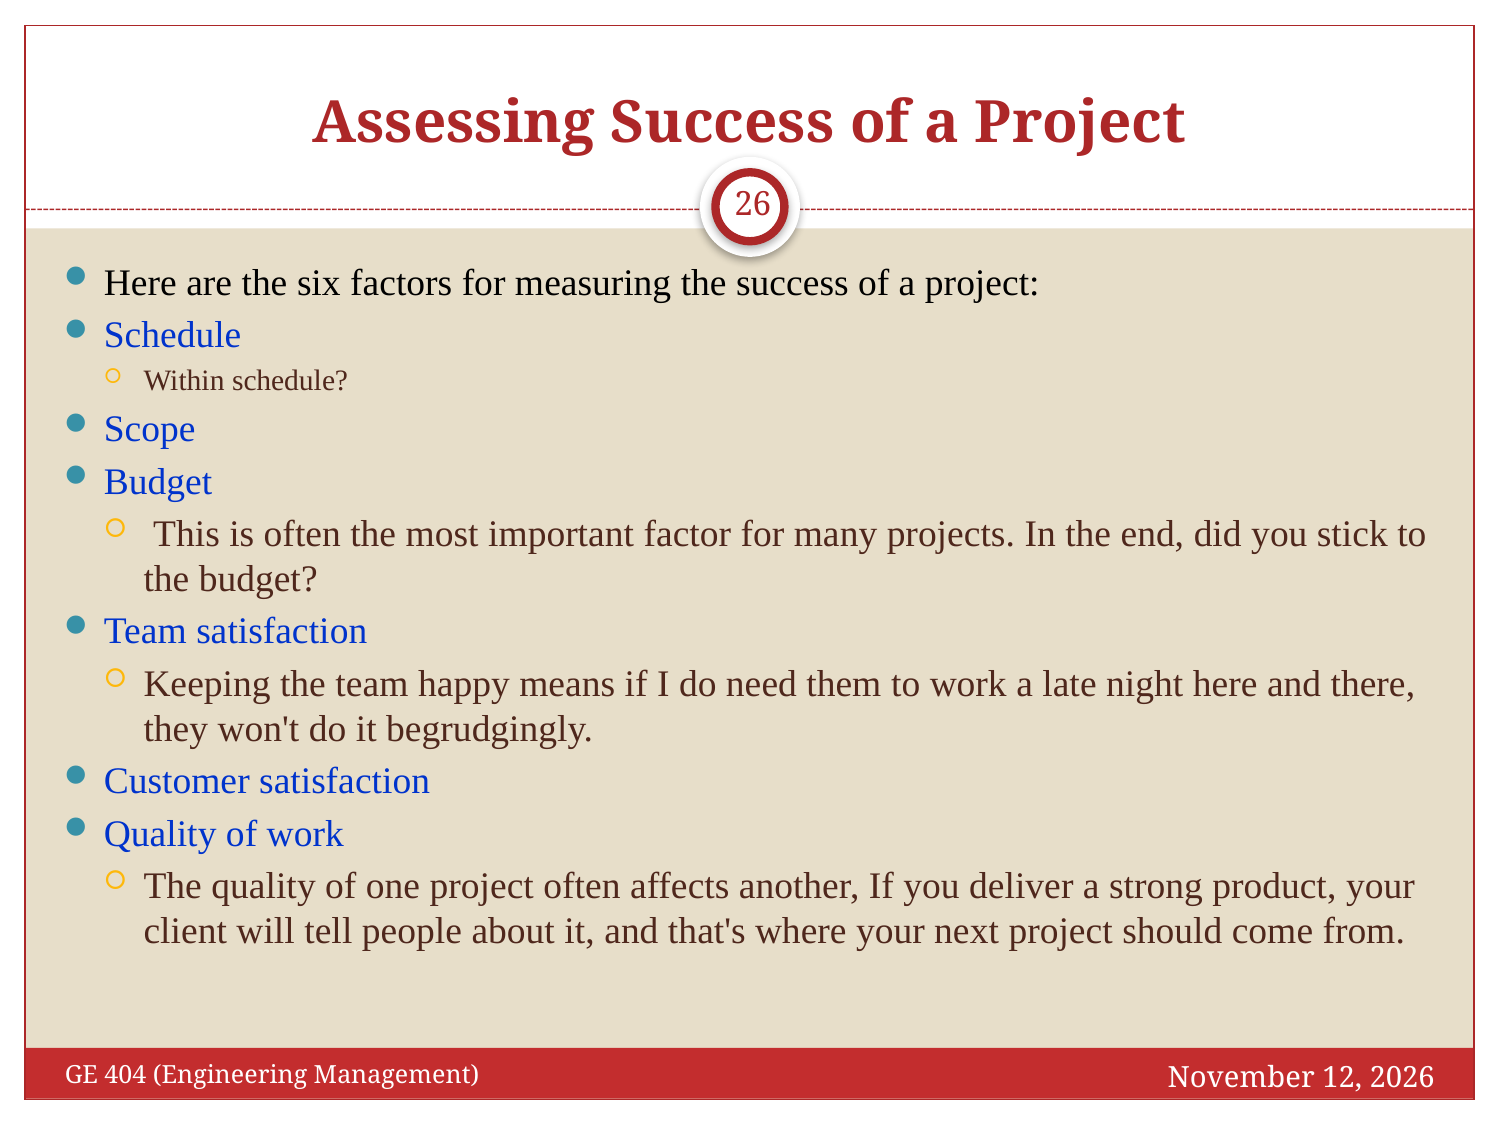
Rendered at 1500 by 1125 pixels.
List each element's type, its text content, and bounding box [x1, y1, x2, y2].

slide_number 26 [715, 168, 791, 241]
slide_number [950, 1050, 1450, 1111]
list Here are the six factors for measuring the success of a project: Schedule Within schedule? Scope Budget This is often the most important factor for many projects. In the end, did you stick to the budget? Team satisfaction Keeping the team happy means if I do need them to work a late night here and there, they won't do it begrudgingly. Customer satisfaction Quality of work The quality of one project often affects another, If you deliver a strong product, your client will tell people about it, and that's where your next project should come from. [49, 250, 1445, 1001]
footer GE 404 (Engineering Management) [50, 1051, 638, 1112]
title Assessing Success of a Project [49, 37, 1450, 162]
